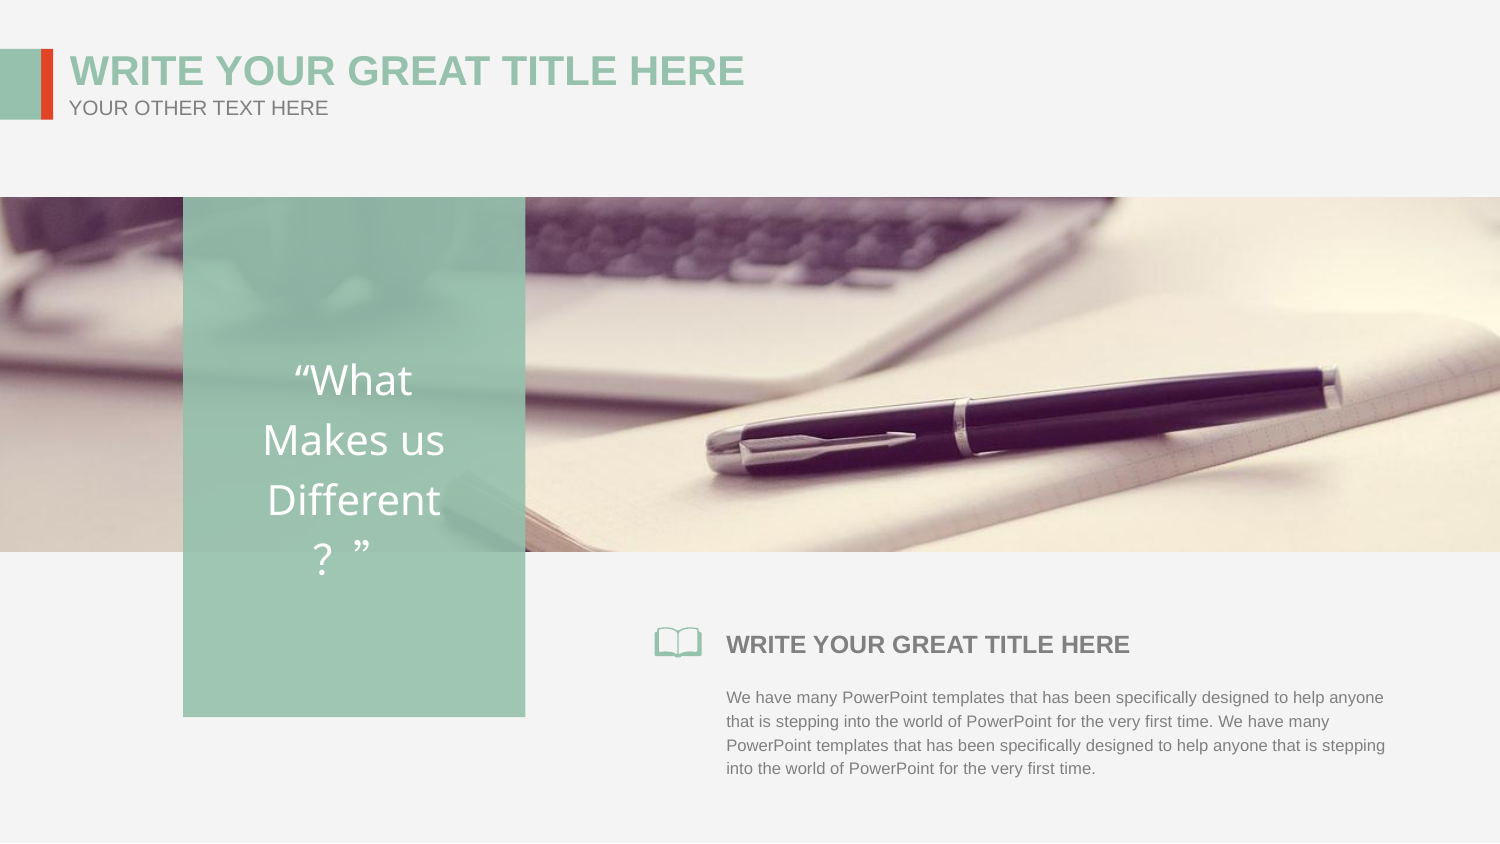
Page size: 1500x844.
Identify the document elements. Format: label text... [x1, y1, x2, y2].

text_box [526, 197, 1500, 552]
text_box YOUR OTHER TEXT HERE [54, 86, 344, 127]
text_box [0, 197, 183, 552]
text_box WRITE YOUR GREAT TITLE HERE We have many PowerPoint templates that has been specifically designed to help anyone that is stepping into the world of PowerPoint for the very first time. We have many PowerPoint templates that has been specifically designed to help anyone that is stepping into the world of PowerPoint for the very first time. [726, 622, 1400, 779]
text_box “What Makes us Different ？” [212, 335, 496, 591]
text_box WRITE YOUR GREAT TITLE HERE [55, 36, 761, 102]
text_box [0, 48, 54, 120]
text_box [183, 197, 526, 718]
text_box [654, 627, 702, 658]
